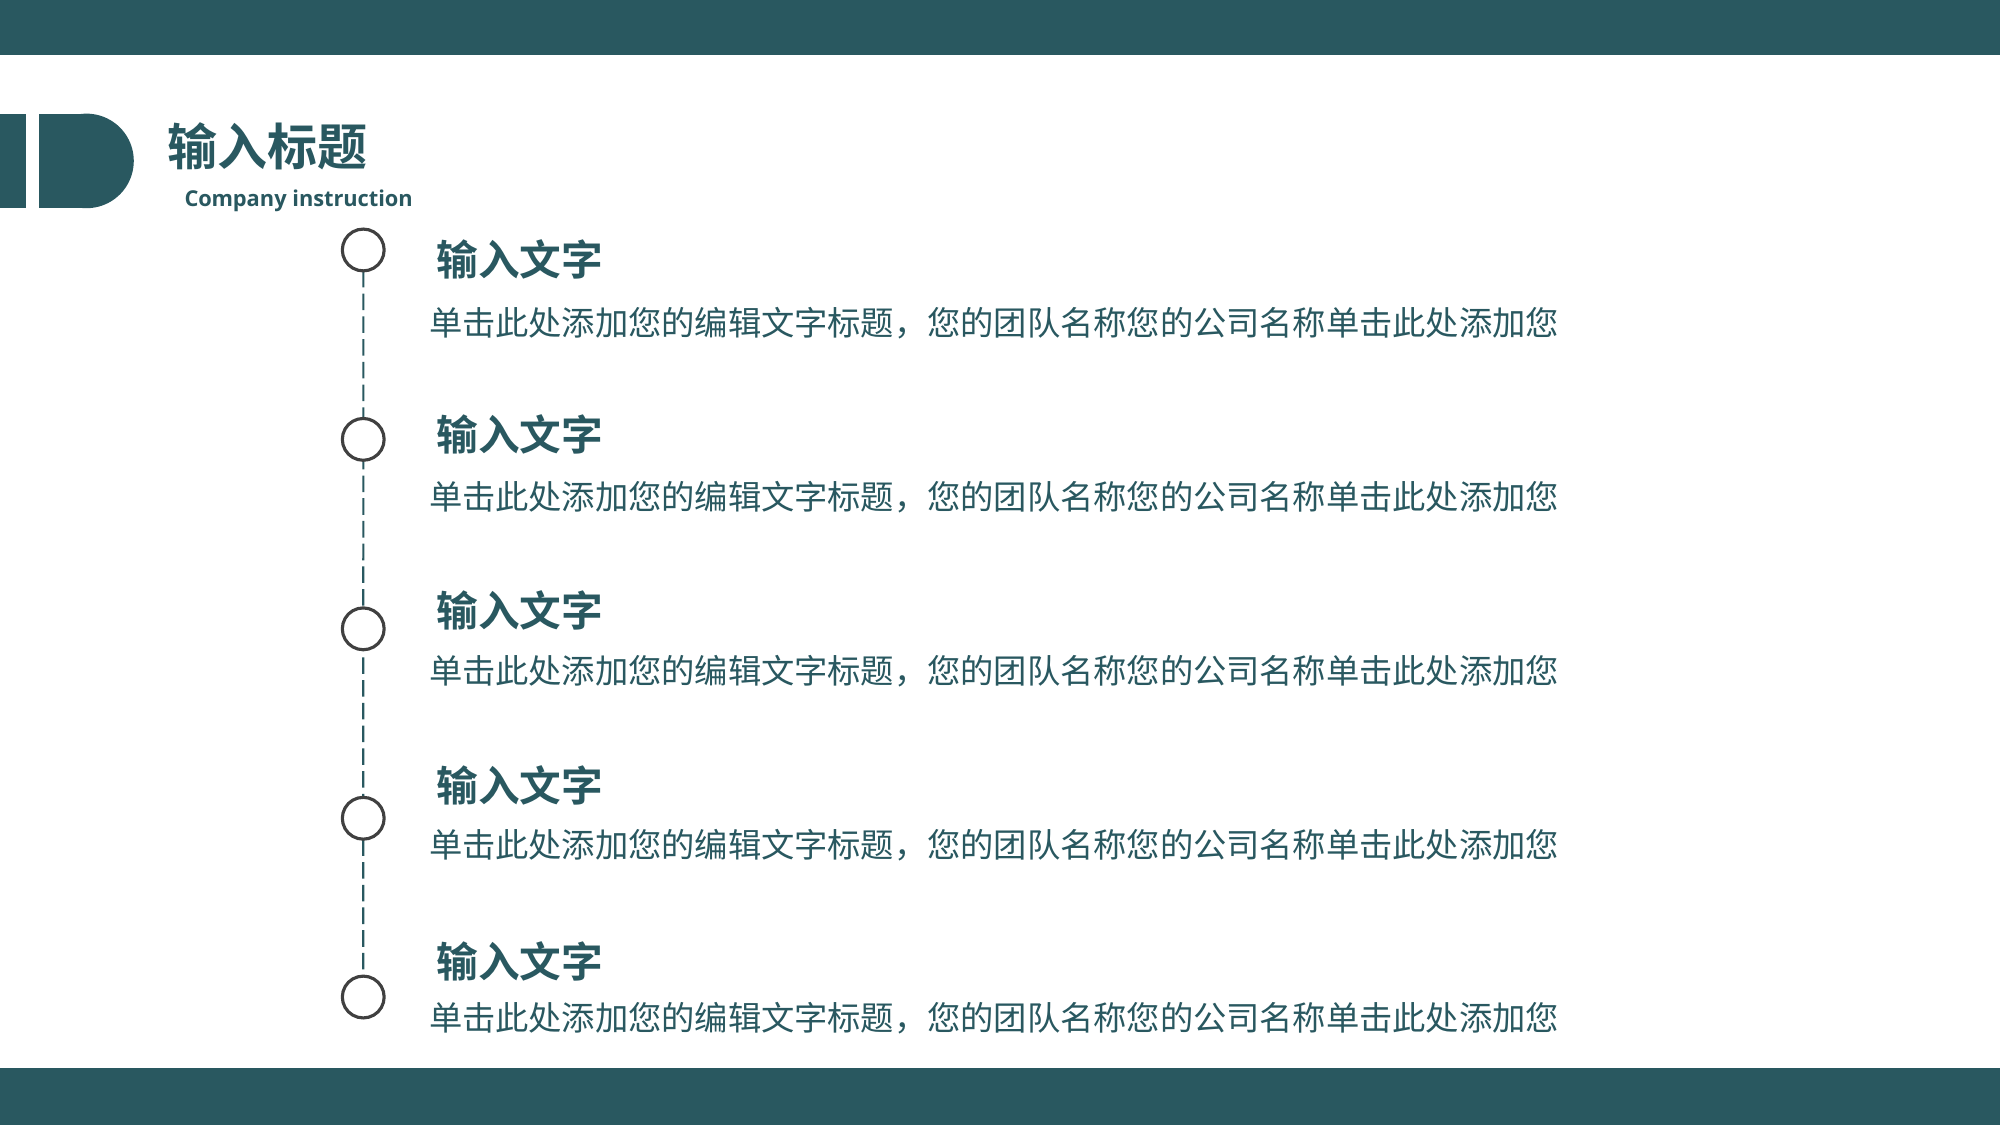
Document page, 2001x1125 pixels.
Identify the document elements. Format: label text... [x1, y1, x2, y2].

text_box [0, 114, 26, 208]
text_box 输入标题 [153, 107, 383, 183]
text_box [341, 606, 363, 651]
text_box [364, 606, 386, 651]
text_box 单击此处添加您的编辑文字标题，您的团队名称您的公司名称单击此处添加您 [414, 294, 1774, 350]
text_box [341, 975, 386, 1019]
text_box [341, 228, 386, 272]
text_box 单击此处添加您的编辑文字标题，您的团队名称您的公司名称单击此处添加您 [414, 990, 1774, 1045]
text_box 单击此处添加您的编辑文字标题，您的团队名称您的公司名称单击此处添加您 [414, 816, 1774, 871]
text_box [40, 114, 133, 208]
text_box [341, 417, 363, 462]
text_box 单击此处添加您的编辑文字标题，您的团队名称您的公司名称单击此处添加您 [414, 468, 1774, 524]
text_box 输入文字 [421, 401, 737, 467]
text_box 输入文字 [421, 752, 737, 818]
text_box 输入文字 [421, 577, 737, 642]
text_box [364, 796, 386, 841]
text_box [364, 417, 386, 462]
text_box [341, 796, 363, 841]
text_box Company instruction [169, 177, 429, 218]
text_box 单击此处添加您的编辑文字标题，您的团队名称您的公司名称单击此处添加您 [414, 642, 1774, 698]
text_box 输入文字 [421, 226, 737, 291]
text_box 输入文字 [421, 928, 737, 994]
